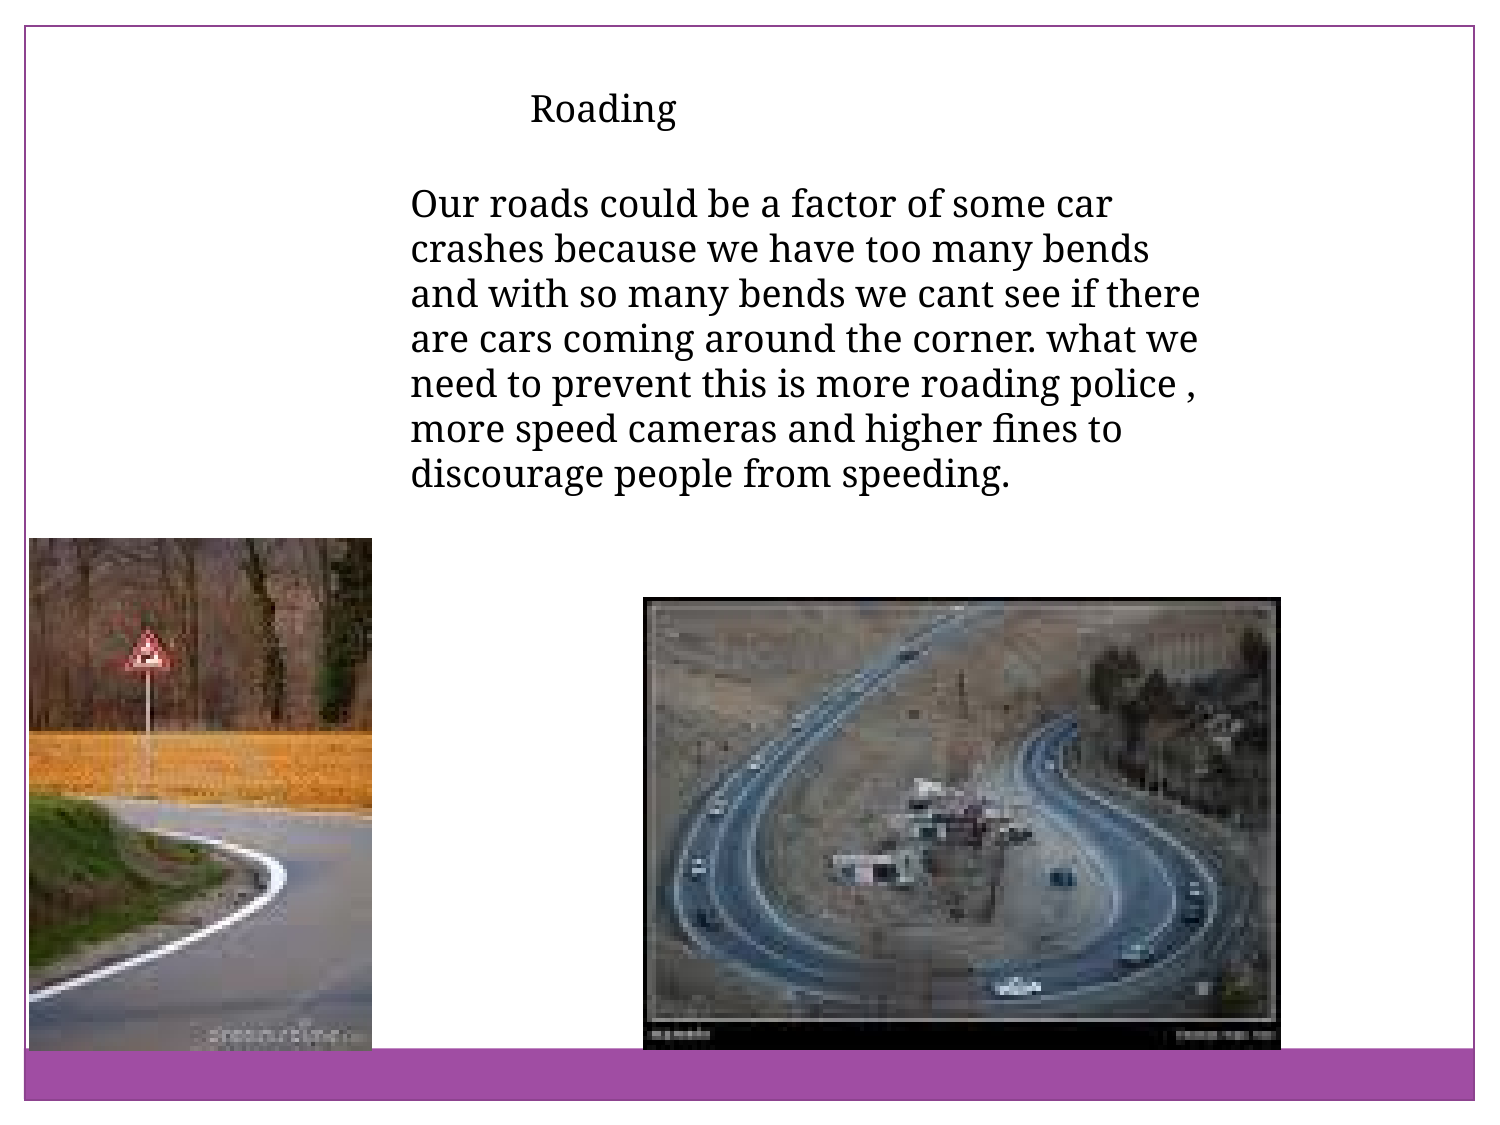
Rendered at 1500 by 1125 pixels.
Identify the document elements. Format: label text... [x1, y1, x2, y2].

text_box Roading [76, 78, 1081, 138]
picture [29, 538, 373, 1051]
text_box Our roads could be a factor of some car crashes because we have too many bends and with so many bends we cant see if there are cars coming around the corner. what we need to prevent this is more roading police , more speed cameras and higher fines to discourage people from speeding. [395, 172, 1223, 503]
picture [643, 597, 1281, 1050]
